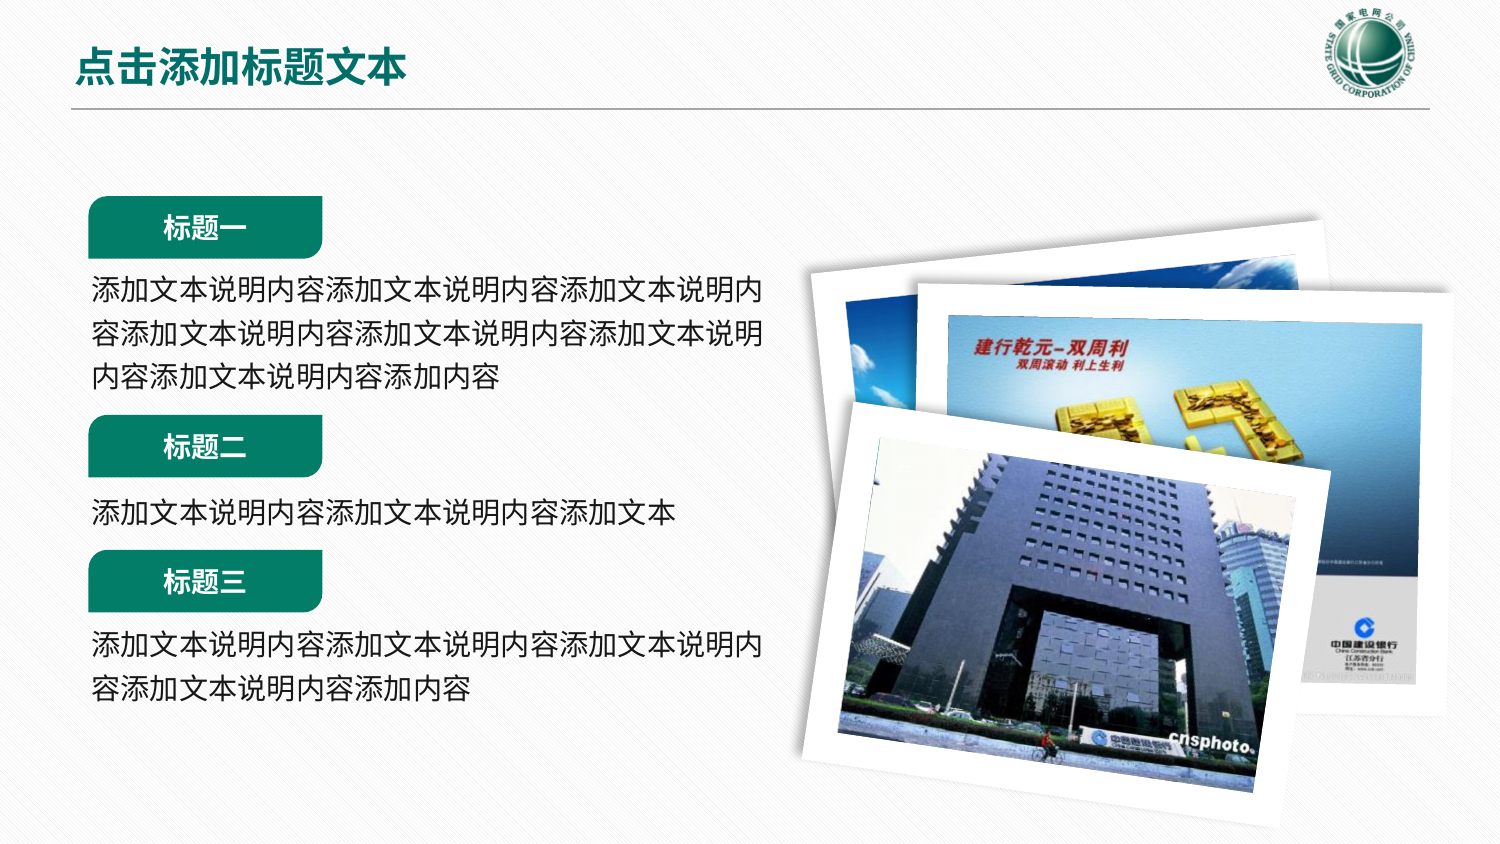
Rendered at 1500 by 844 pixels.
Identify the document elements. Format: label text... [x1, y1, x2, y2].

text_box 添加文本说明内容添加文本说明内容添加文本 [76, 469, 750, 538]
picture [838, 255, 1422, 792]
text_box 标题二 [87, 413, 324, 479]
text_box 标题一 [87, 194, 324, 260]
text_box 添加文本说明内容添加文本说明内容添加文本说明内容添加文本说明内容添加文本说明内容添加文本说明内容添加文本说明内容添加内容 [76, 255, 798, 401]
text_box 标题三 [87, 548, 324, 610]
picture [1317, 5, 1423, 110]
text_box 添加文本说明内容添加文本说明内容添加文本说明内容添加文本说明内容添加内容 [76, 610, 798, 713]
text_box 点击添加标题文本 [59, 33, 424, 99]
